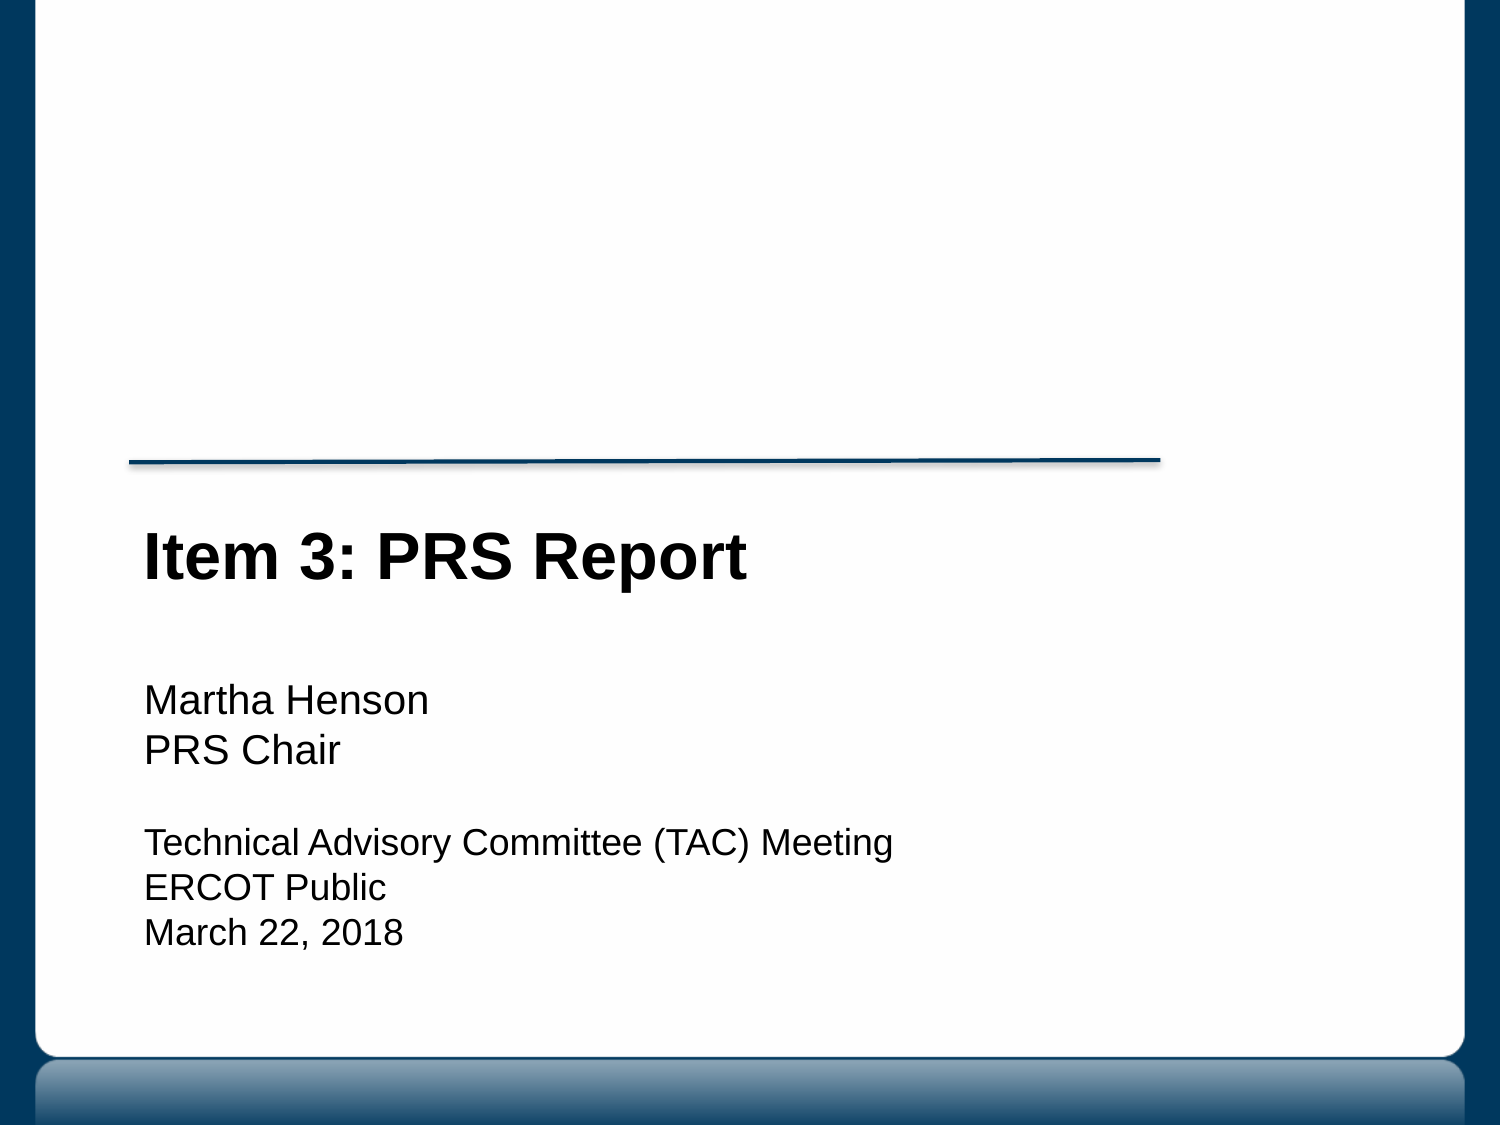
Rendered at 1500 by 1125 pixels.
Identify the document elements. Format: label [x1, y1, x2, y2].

text_box [128, 459, 1367, 931]
picture [35, 0, 1465, 1125]
